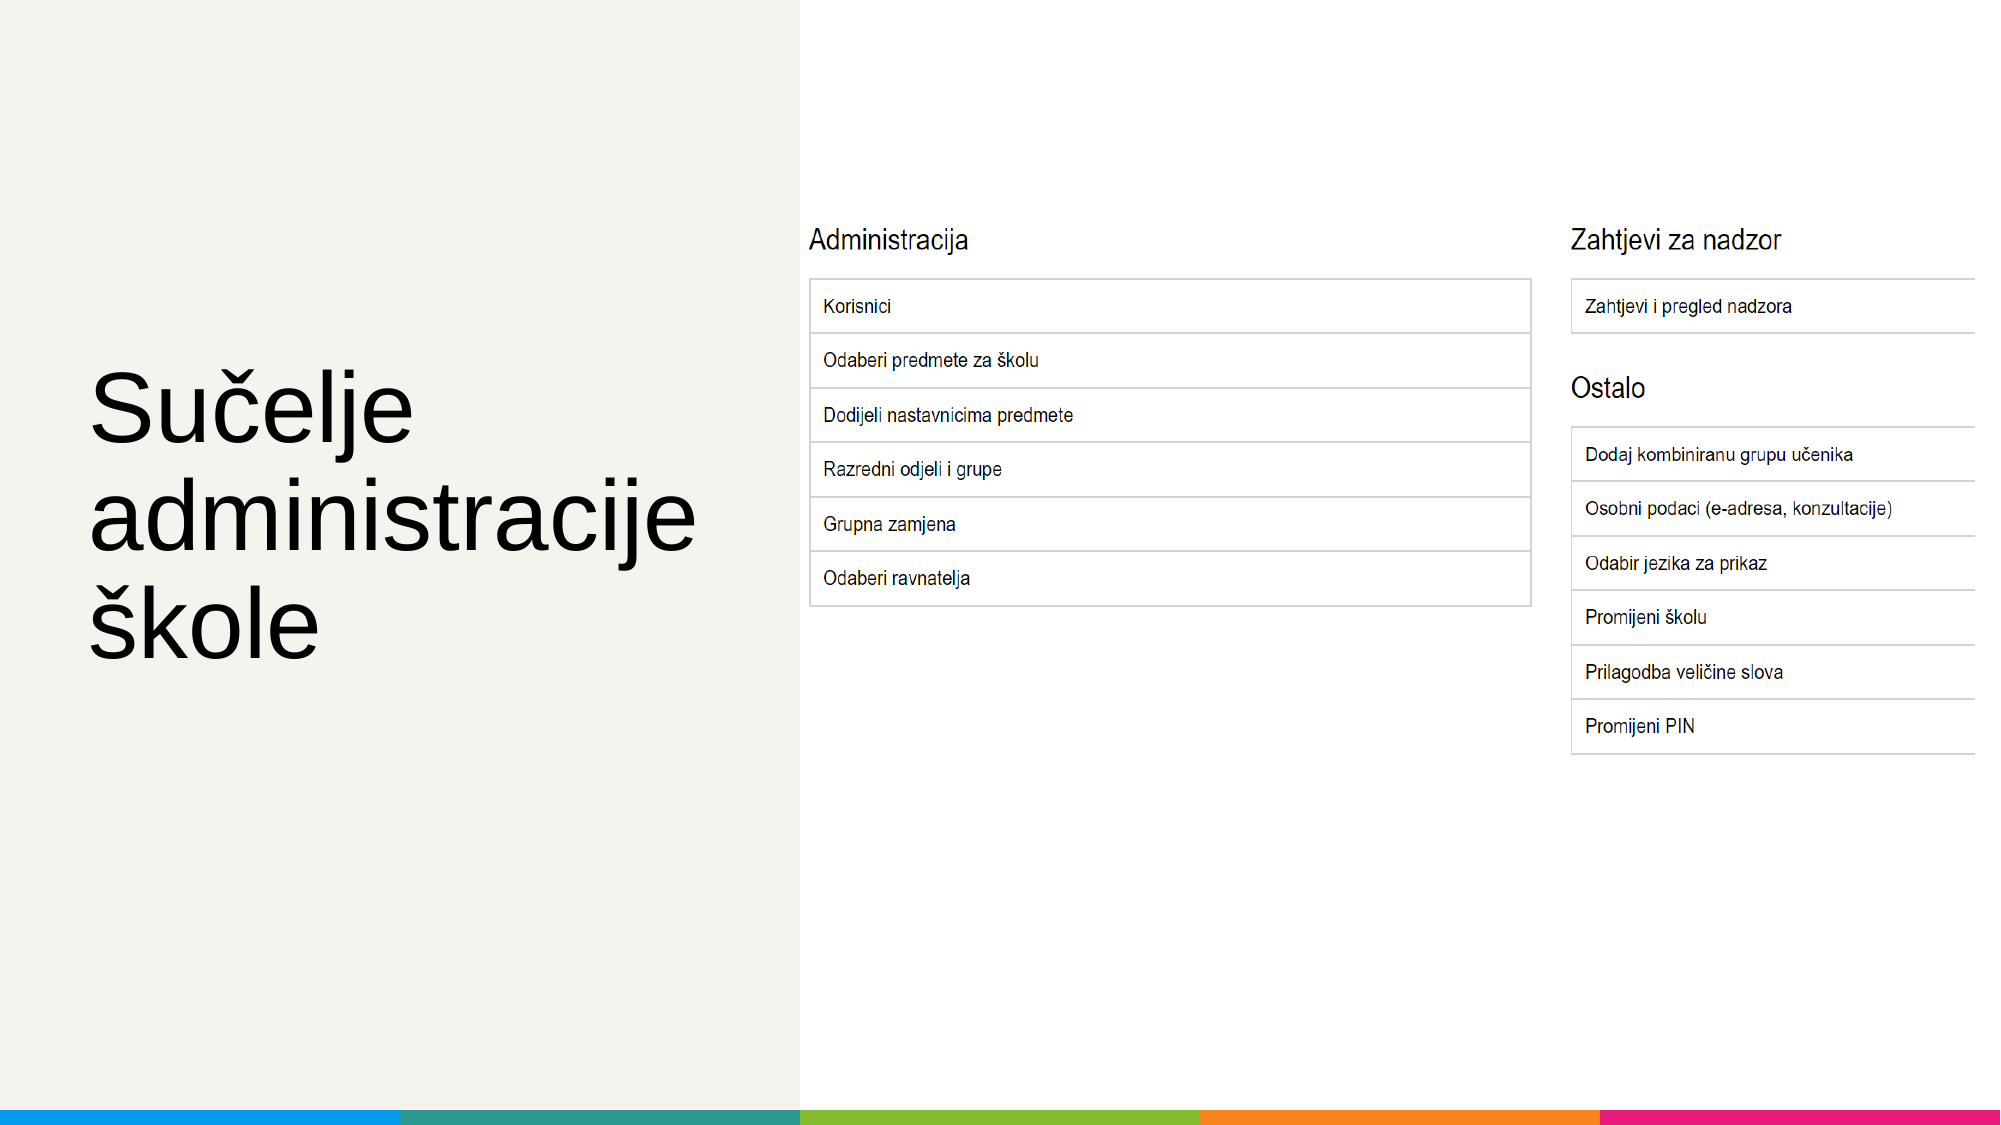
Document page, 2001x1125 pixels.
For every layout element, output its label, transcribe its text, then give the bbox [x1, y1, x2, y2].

title Sučelje administracije škole [73, 522, 719, 688]
picture [802, 198, 1975, 812]
